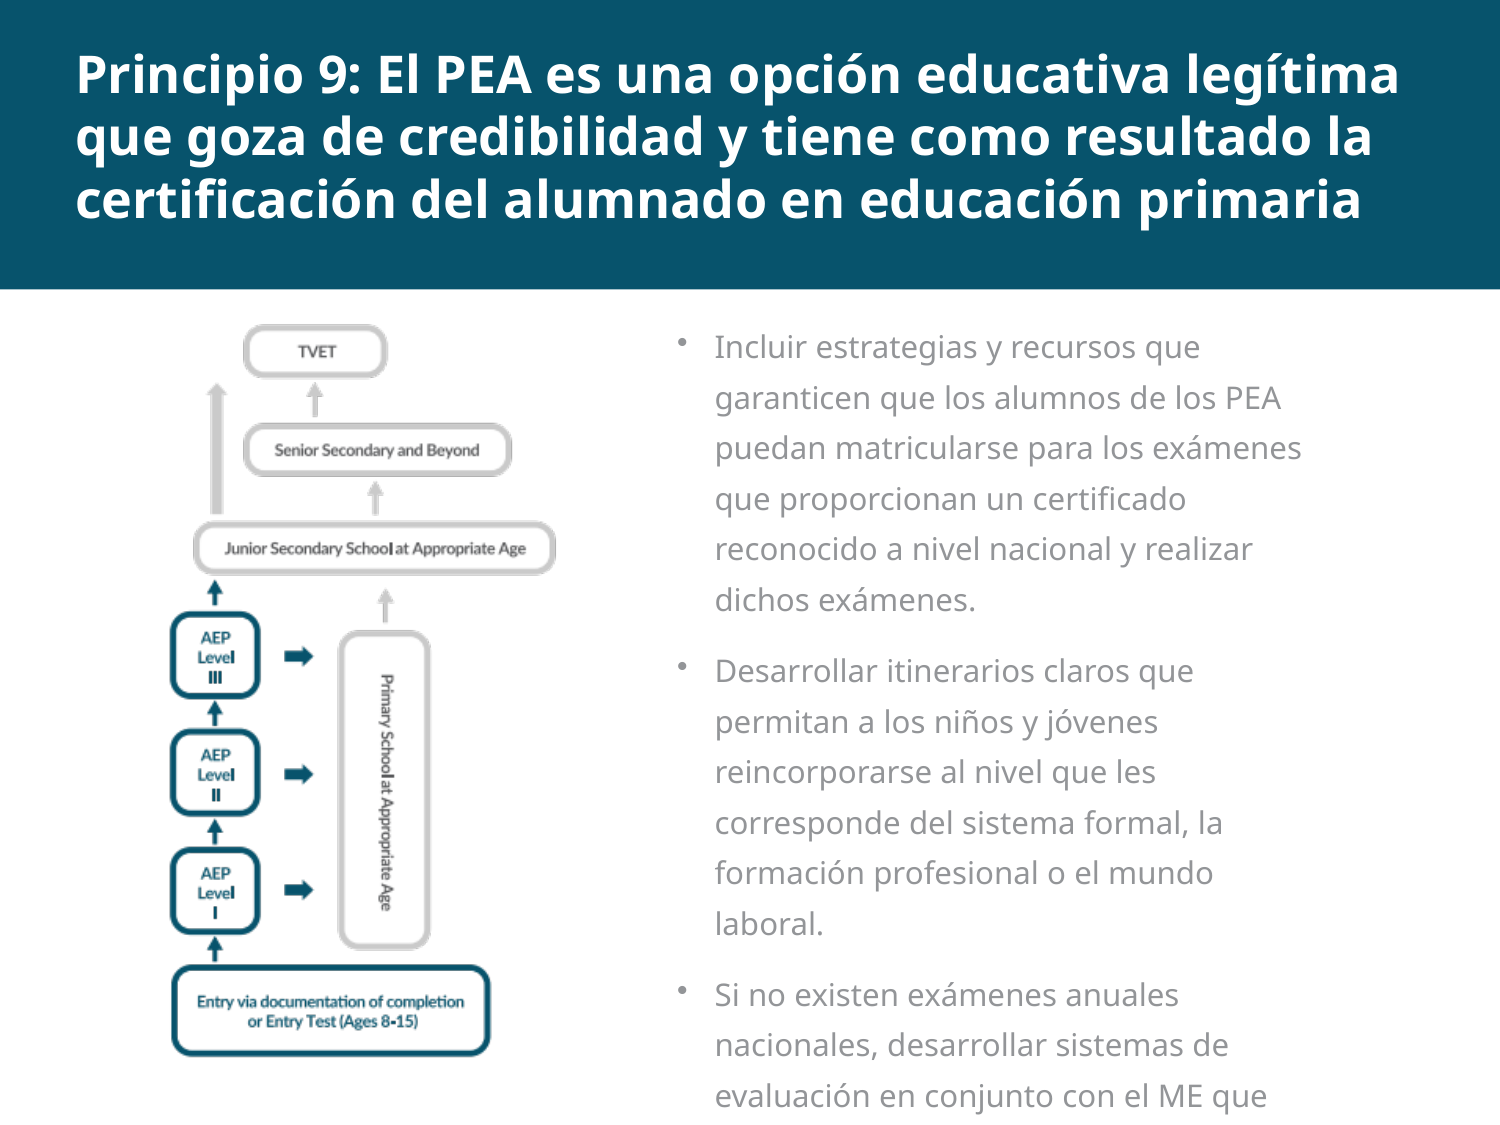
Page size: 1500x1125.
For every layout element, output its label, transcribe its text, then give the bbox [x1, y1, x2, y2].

picture [53, 312, 576, 1072]
text_box Incluir estrategias y recursos que garanticen que los alumnos de los PEA puedan matricularse para los exámenes que proporcionan un certificado reconocido a nivel nacional y realizar dichos exámenes. Desarrollar itinerarios claros que permitan a los niños y jóvenes reincorporarse al nivel que les corresponde del sistema formal, la formación profesional o el mundo laboral. Si no existen exámenes anuales nacionales, desarrollar sistemas de evaluación en conjunto con el ME que permitan examinar a los niños para que así puedan reincorporarse al sistema formal en un nivel apropiado. [674, 312, 1323, 1125]
text_box [0, 0, 1500, 290]
title Principio 9: El PEA es una opción educativa legítima que goza de credibilidad y tiene como resultado la certificación del alumnado en educación primaria [72, 38, 1428, 229]
